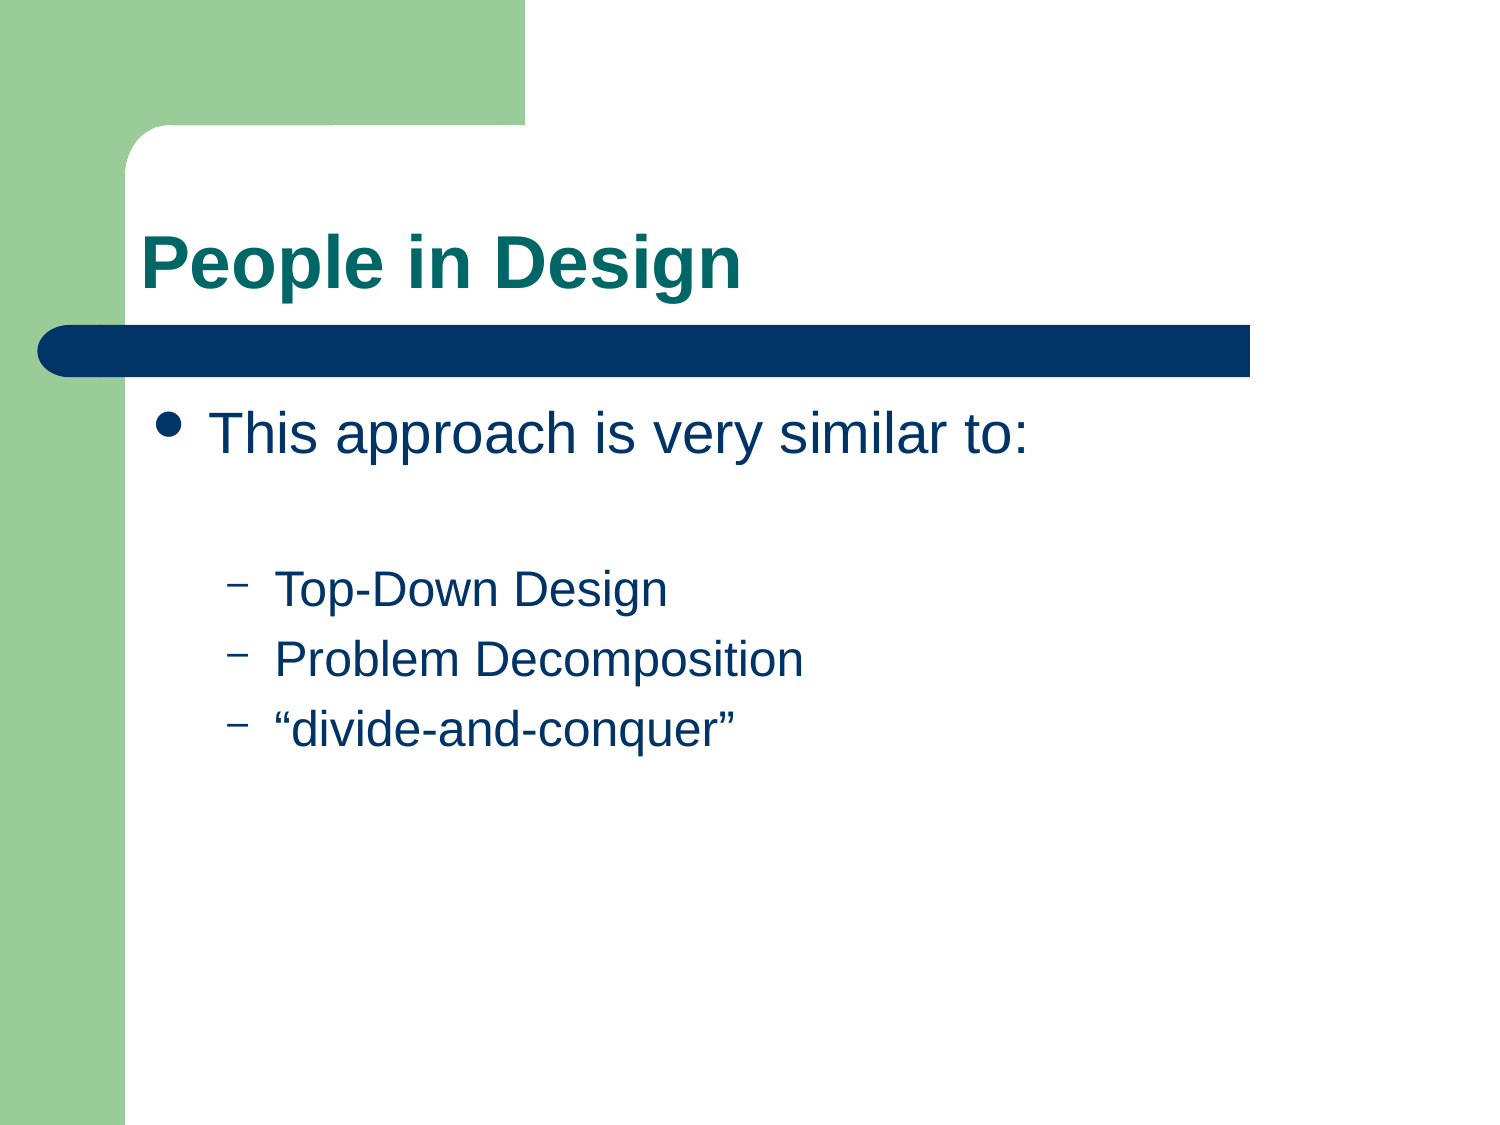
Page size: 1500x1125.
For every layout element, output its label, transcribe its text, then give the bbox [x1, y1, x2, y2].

list This approach is very similar to: Top-Down Design Problem Decomposition “divide-and-conquer” [137, 387, 1400, 999]
title People in Design [124, 124, 1426, 313]
